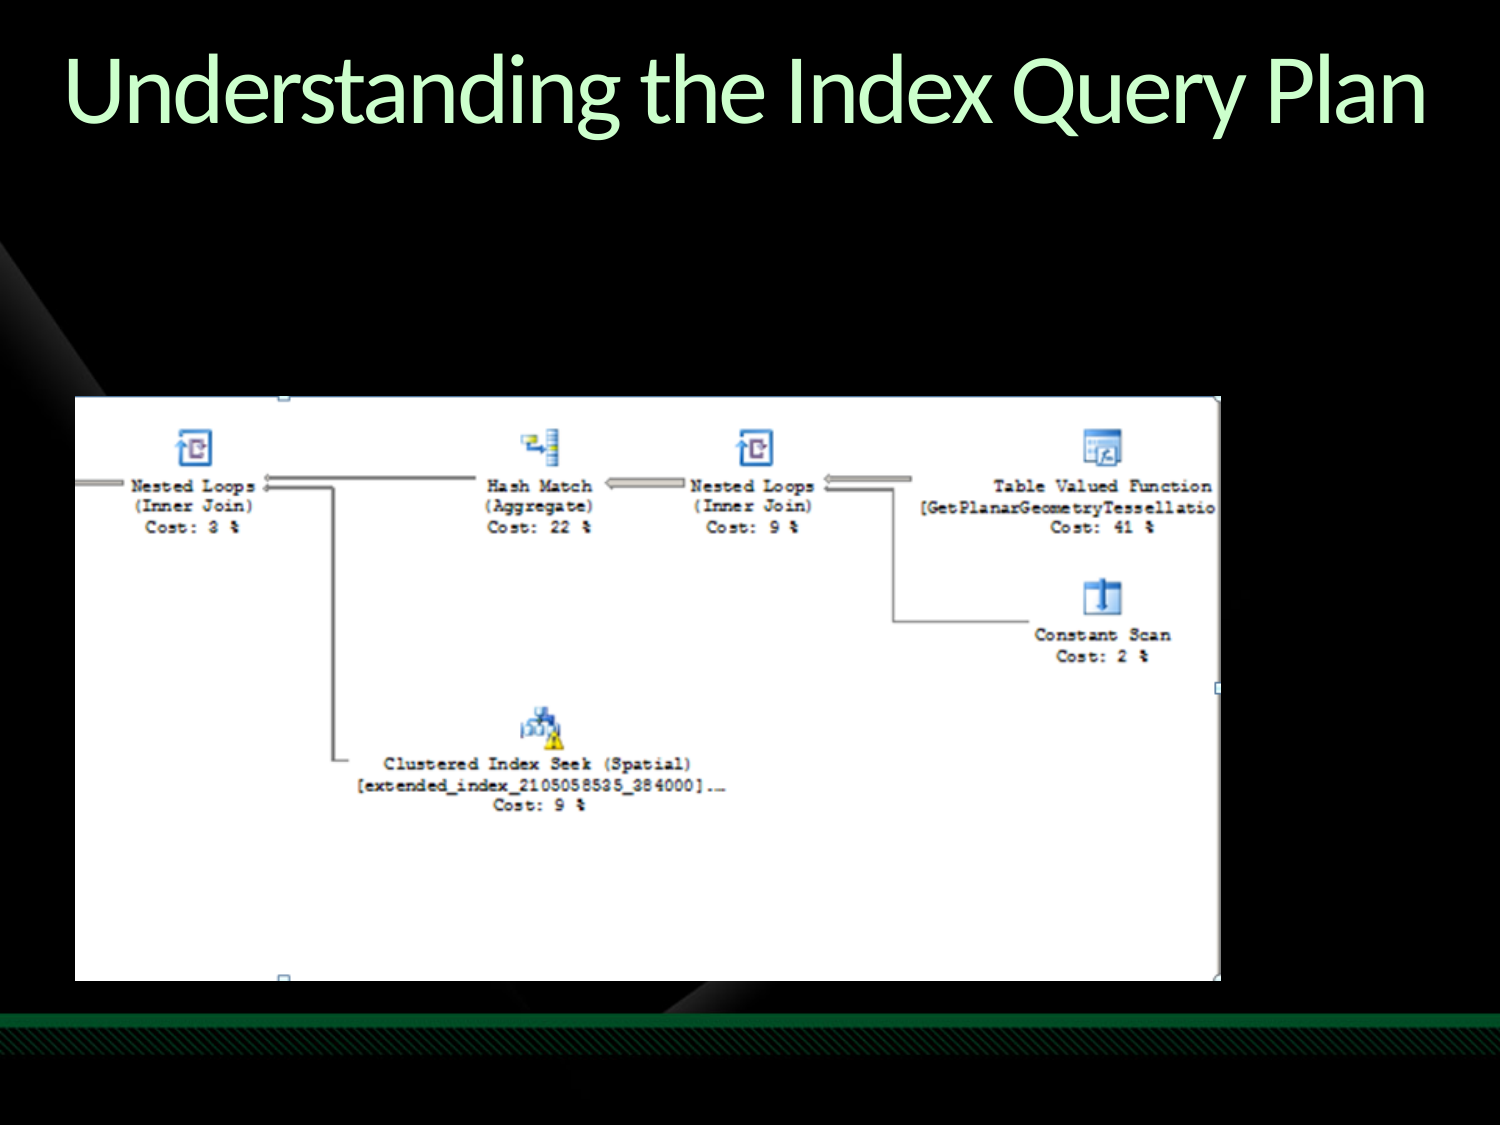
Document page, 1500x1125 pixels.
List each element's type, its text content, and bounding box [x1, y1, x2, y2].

title Understanding the Index Query Plan [62, 37, 1438, 147]
picture [0, 0, 1500, 1125]
